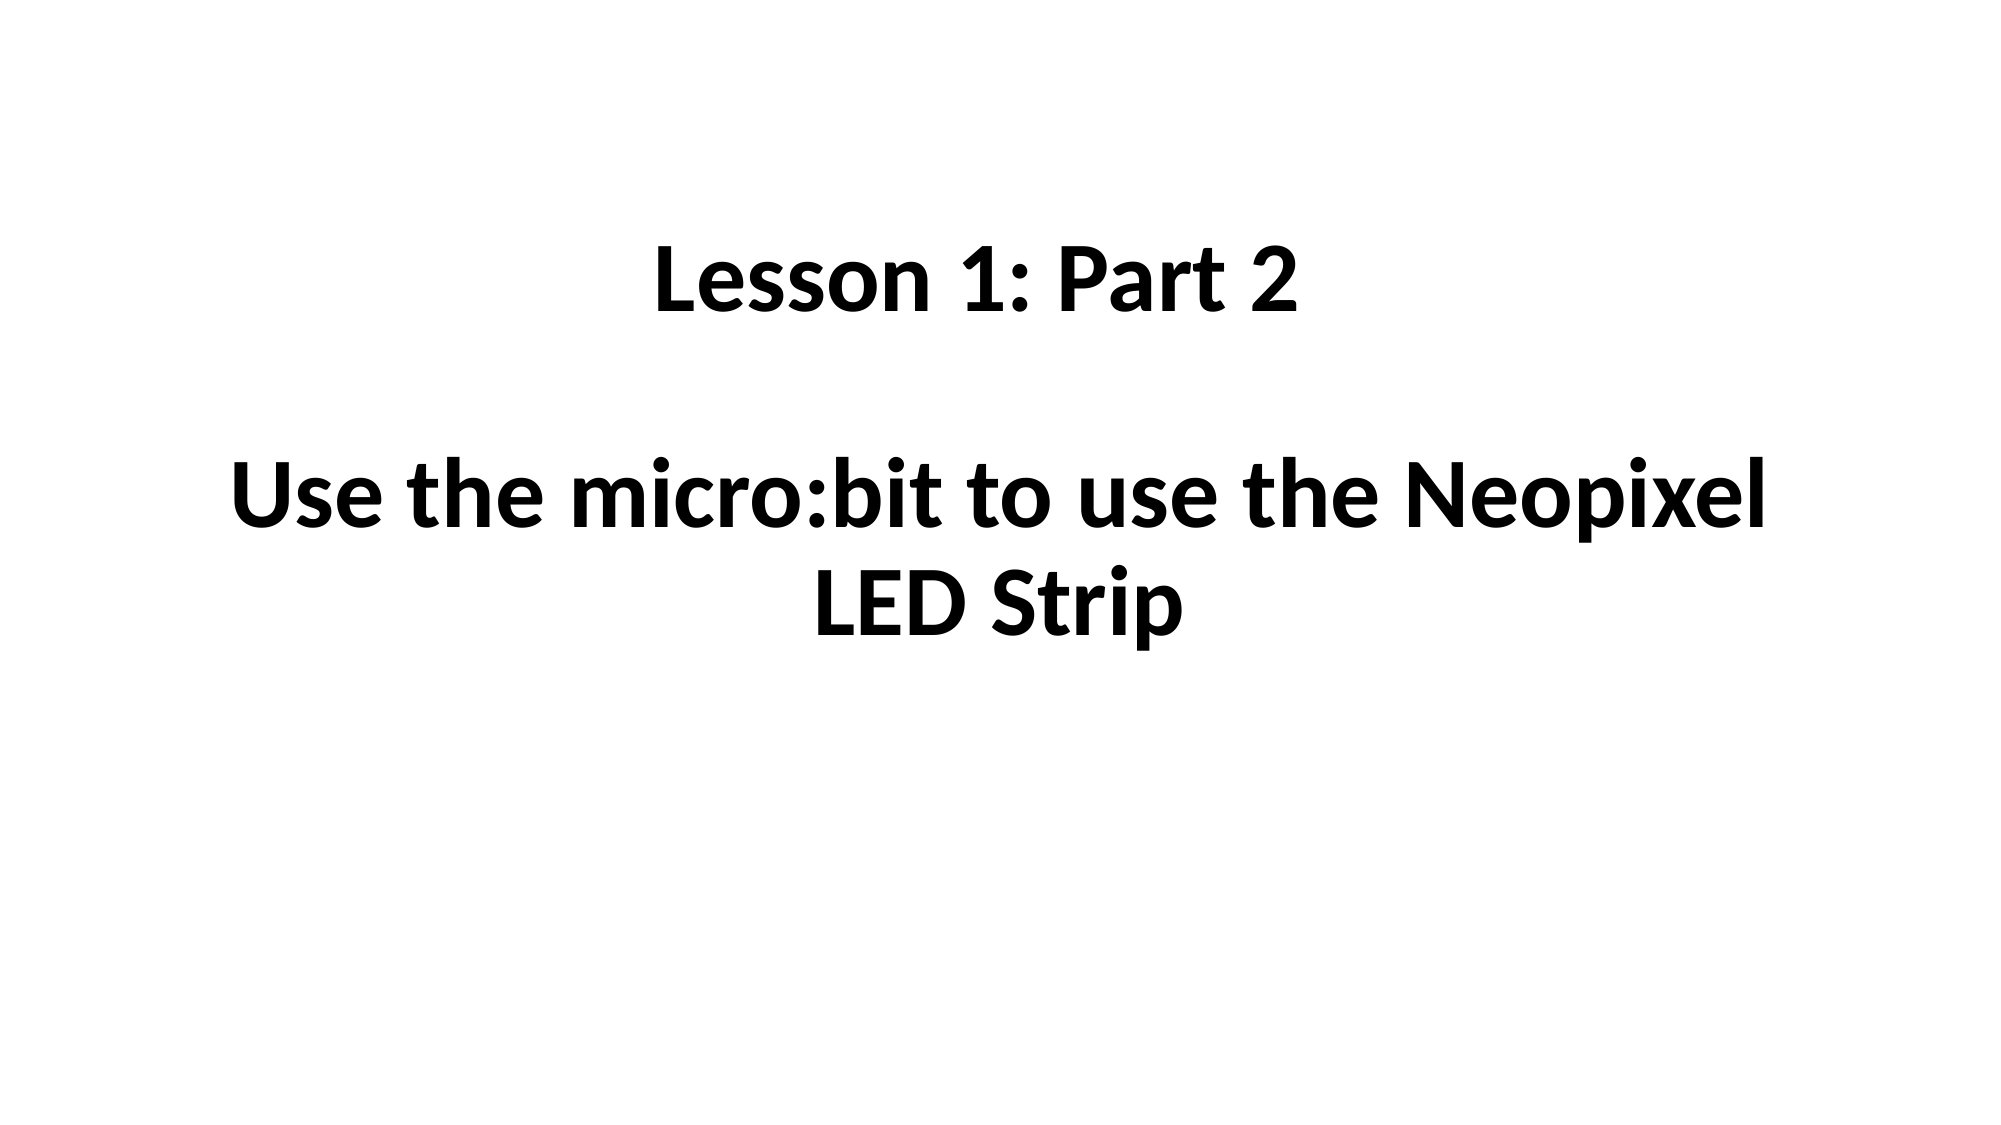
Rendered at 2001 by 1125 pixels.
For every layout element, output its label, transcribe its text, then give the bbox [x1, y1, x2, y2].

title Lesson 1: Part 2 Use the micro:bit to use the Neopixel LED Strip [137, 59, 1863, 823]
